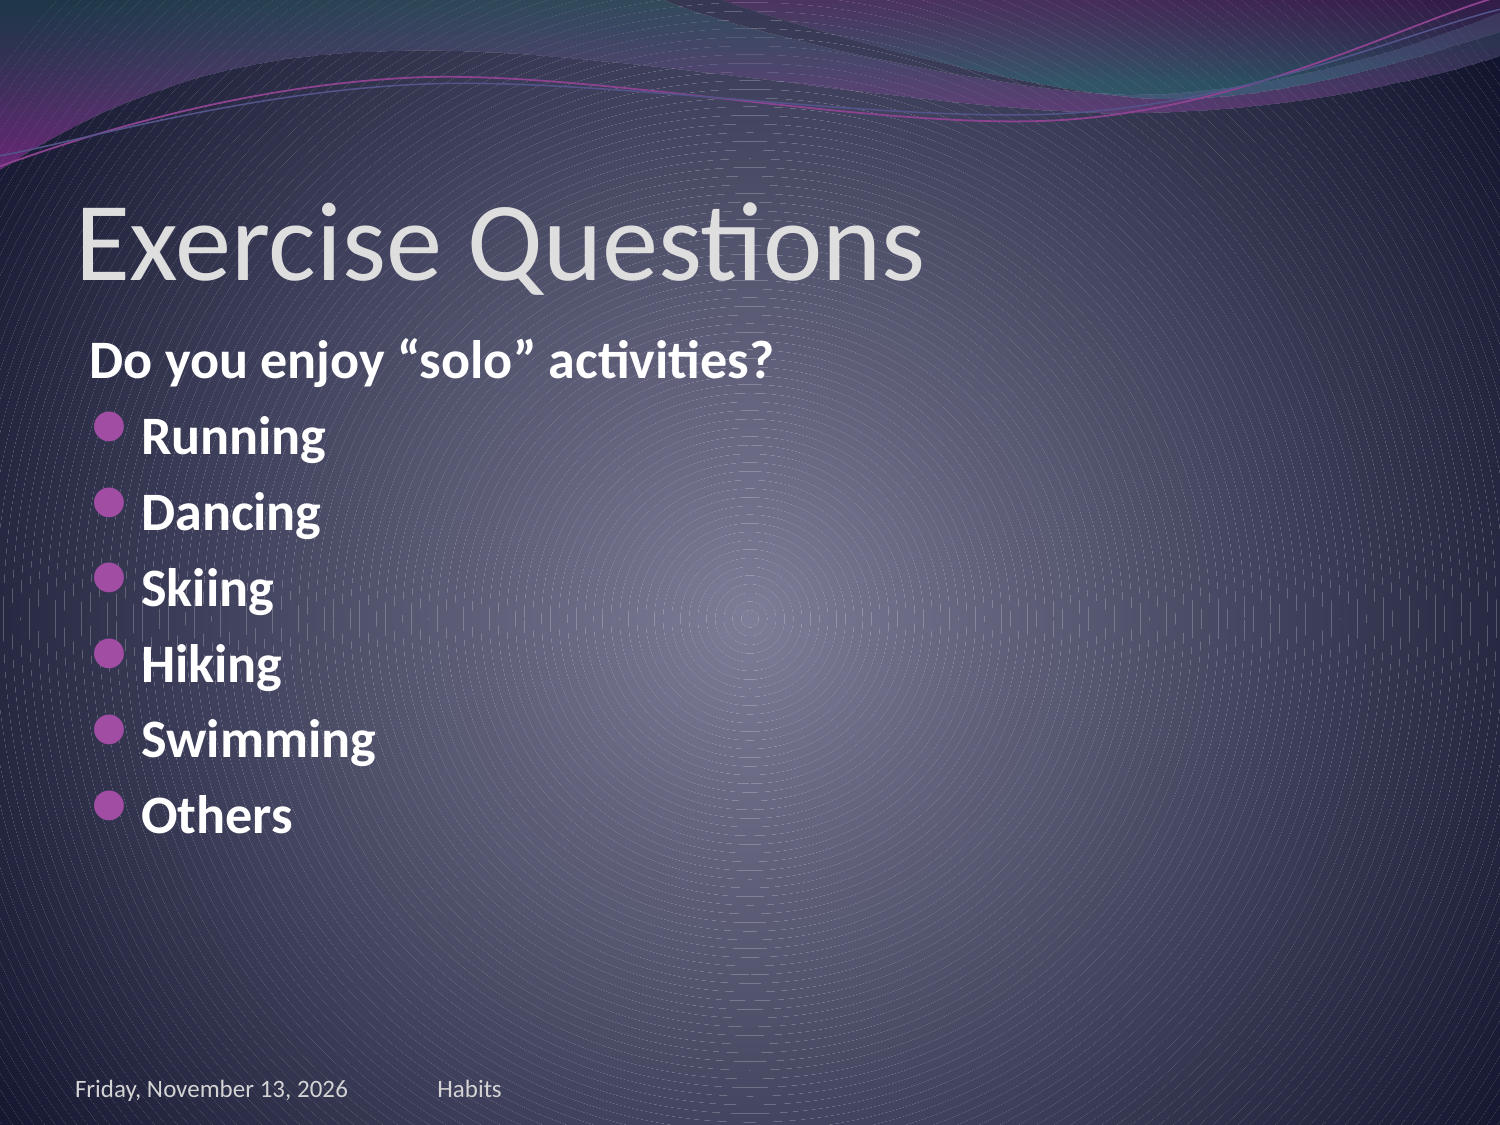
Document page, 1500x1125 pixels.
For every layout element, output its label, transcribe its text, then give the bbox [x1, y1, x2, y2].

title Exercise Questions [75, 115, 1425, 303]
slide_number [75, 1042, 425, 1103]
footer Habits [437, 1042, 988, 1103]
list Do you enjoy “solo” activities? Running Dancing Skiing Hiking Swimming Others [75, 317, 1425, 1038]
